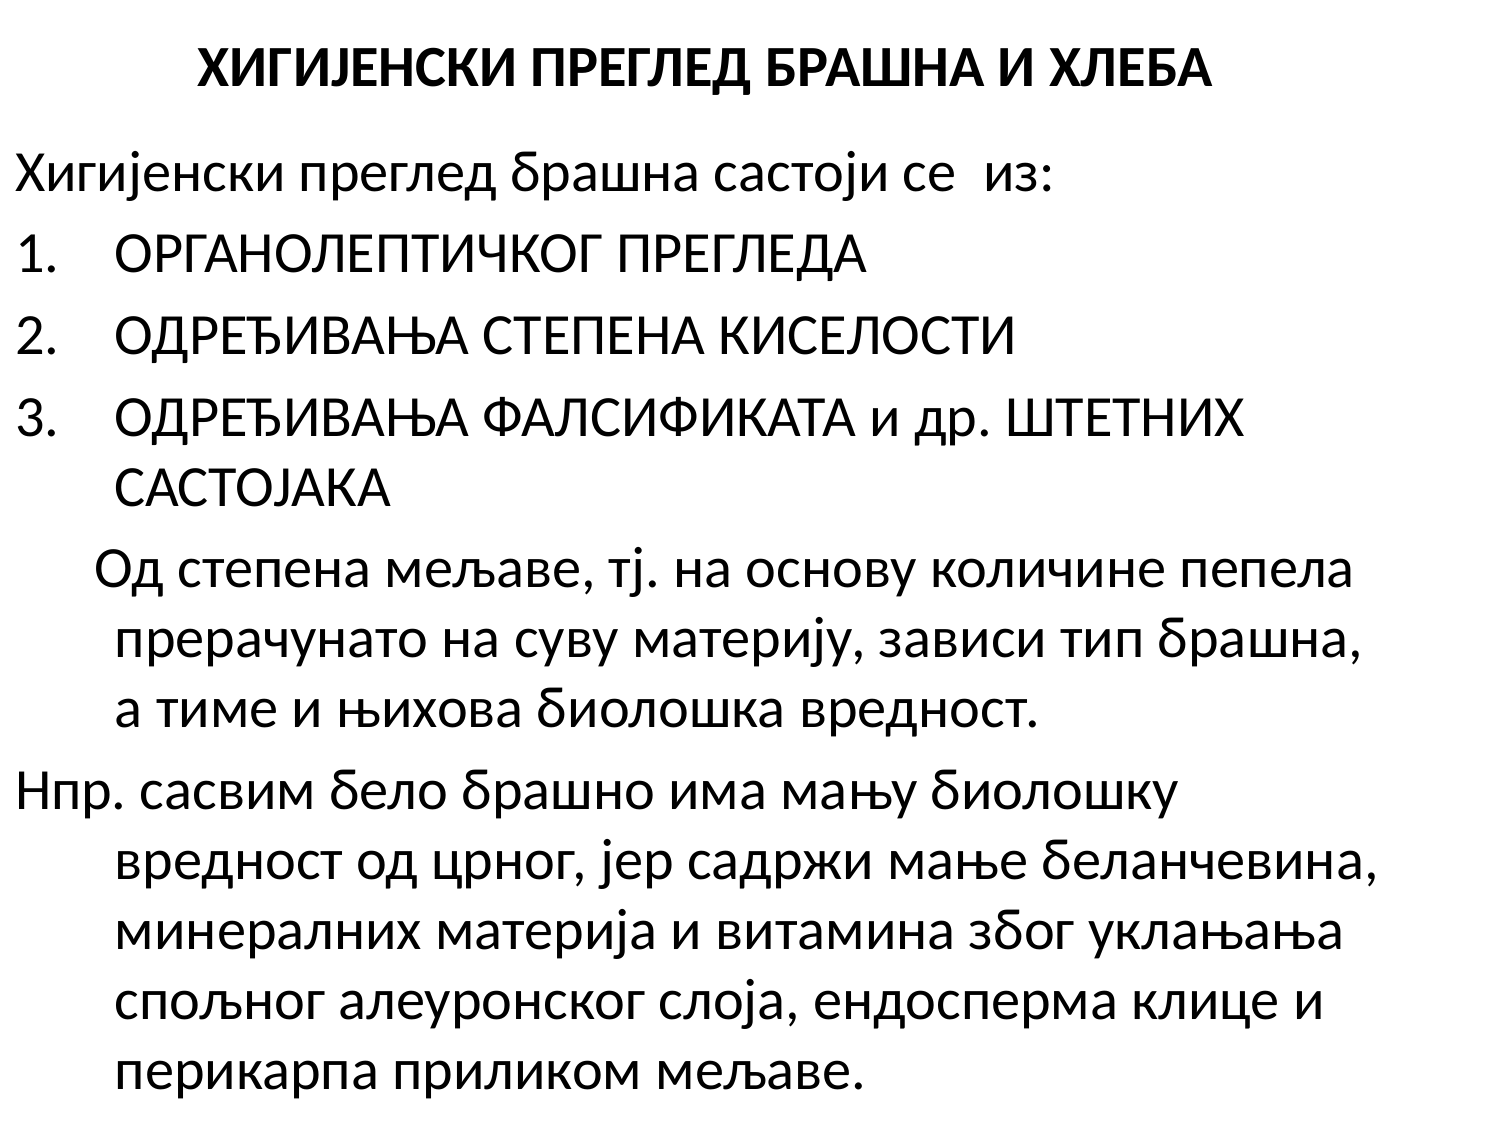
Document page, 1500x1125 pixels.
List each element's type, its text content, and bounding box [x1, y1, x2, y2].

title ХИГИЈЕНСКИ ПРЕГЛЕД БРАШНА И ХЛЕБА [0, 0, 1412, 126]
list Хигијенски преглед брашна састоји се из: ОРГАНОЛЕПТИЧКОГ ПРЕГЛЕДА ОДРЕЂИВАЊА СТЕПЕНА КИСЕЛОСТИ ОДРЕЂИВАЊА ФАЛСИФИКАТА и др. ШТЕТНИХ САСТОЈАКА Од степена мељаве, тј. на основу количине пепела прерачунато на суву материју, зависи тип брашна, а тиме и њихова биолошка вредност. Нпр. сасвим бело брашно има мању биолошку вредност од црног, јер садржи мање беланчевина, минералних материја и витамина због уклањања спољног алеуронског слоја, ендосперма клице и перикарпа приликом мељаве. [0, 125, 1406, 1125]
